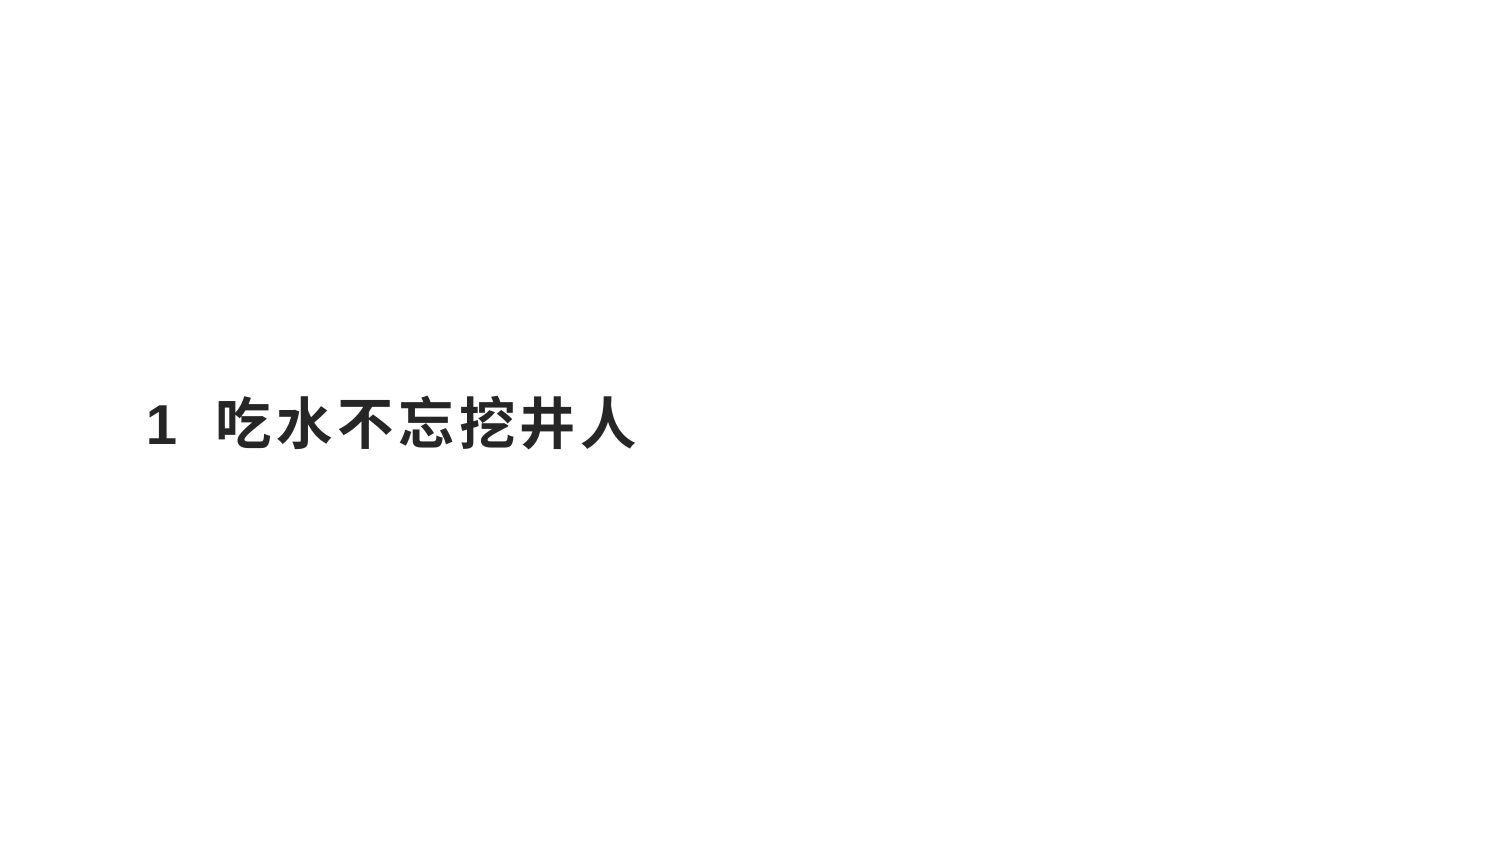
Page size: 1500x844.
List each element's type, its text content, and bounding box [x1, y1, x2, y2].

title 1 吃水不忘挖井人 [131, 340, 1369, 504]
